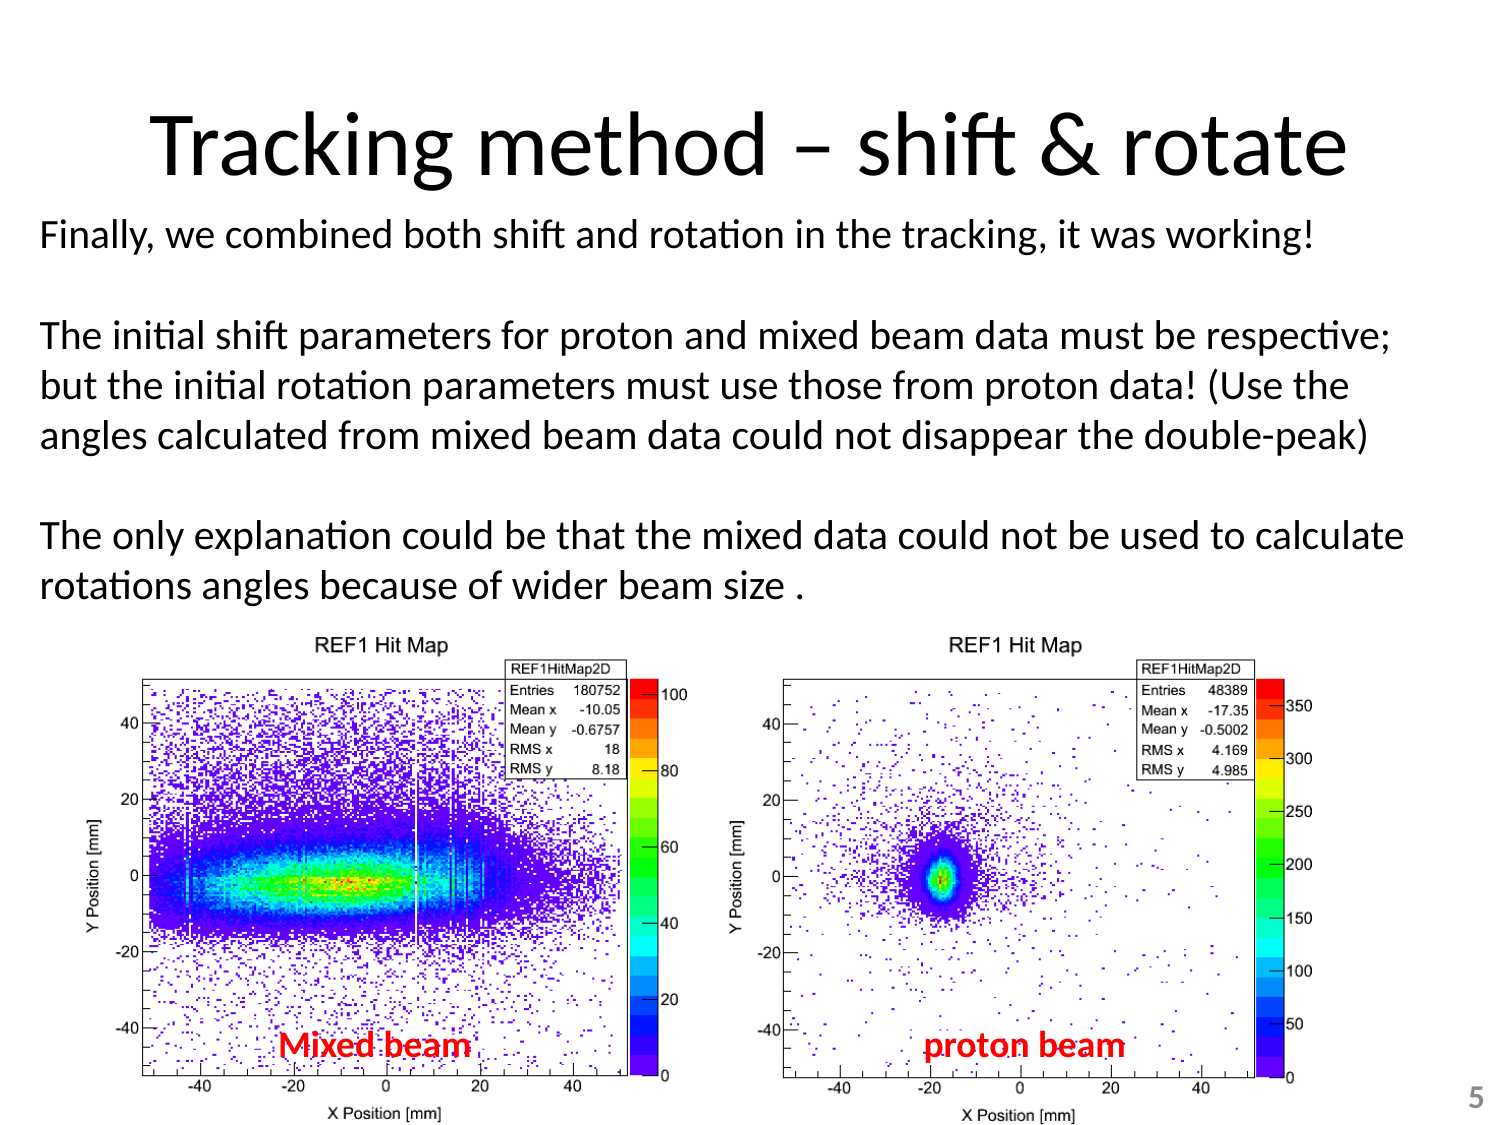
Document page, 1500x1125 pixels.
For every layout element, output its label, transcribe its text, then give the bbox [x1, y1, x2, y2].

picture [82, 629, 688, 1125]
text_box Finally, we combined both shift and rotation in the tracking, it was working! The initial shift parameters for proton and mixed beam data must be respective; but the initial rotation parameters must use those from proton data! (Use the angles calculated from mixed beam data could not disappear the double-peak) The only explanation could be that the mixed data could not be used to calculate rotations angles because of wider beam size . [24, 199, 1450, 615]
picture [725, 629, 1313, 1125]
title Tracking method – shift & rotate [75, 45, 1425, 199]
slide_number 5 [1317, 1065, 1500, 1125]
